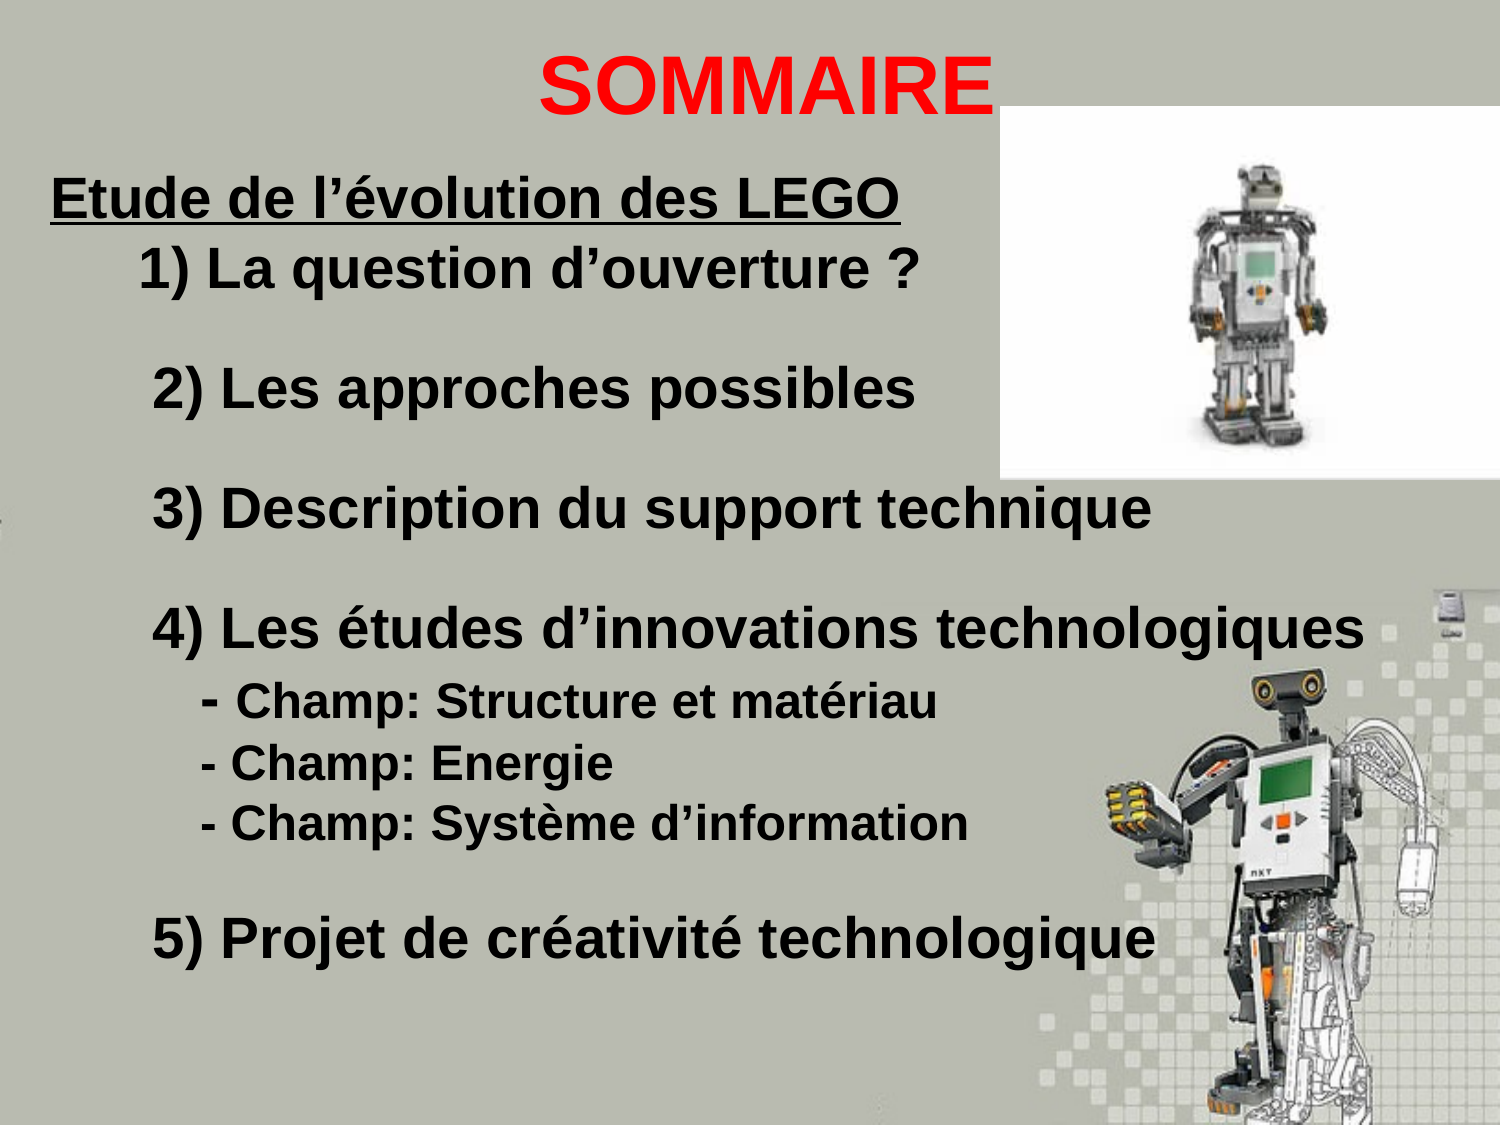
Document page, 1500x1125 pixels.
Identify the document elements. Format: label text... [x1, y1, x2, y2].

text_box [999, 105, 1500, 481]
text_box SOMMAIRE Etude de l’évolution des LEGO 1) La question d’ouverture ? 2) Les approches possibles 3) Description du support technique 4) Les études d’innovations technologiques - Champ: Structure et matériau - Champ: Energie - Champ: Système d’information 5) Projet de créativité technologique [35, 23, 1500, 1048]
picture [0, 0, 1500, 1125]
